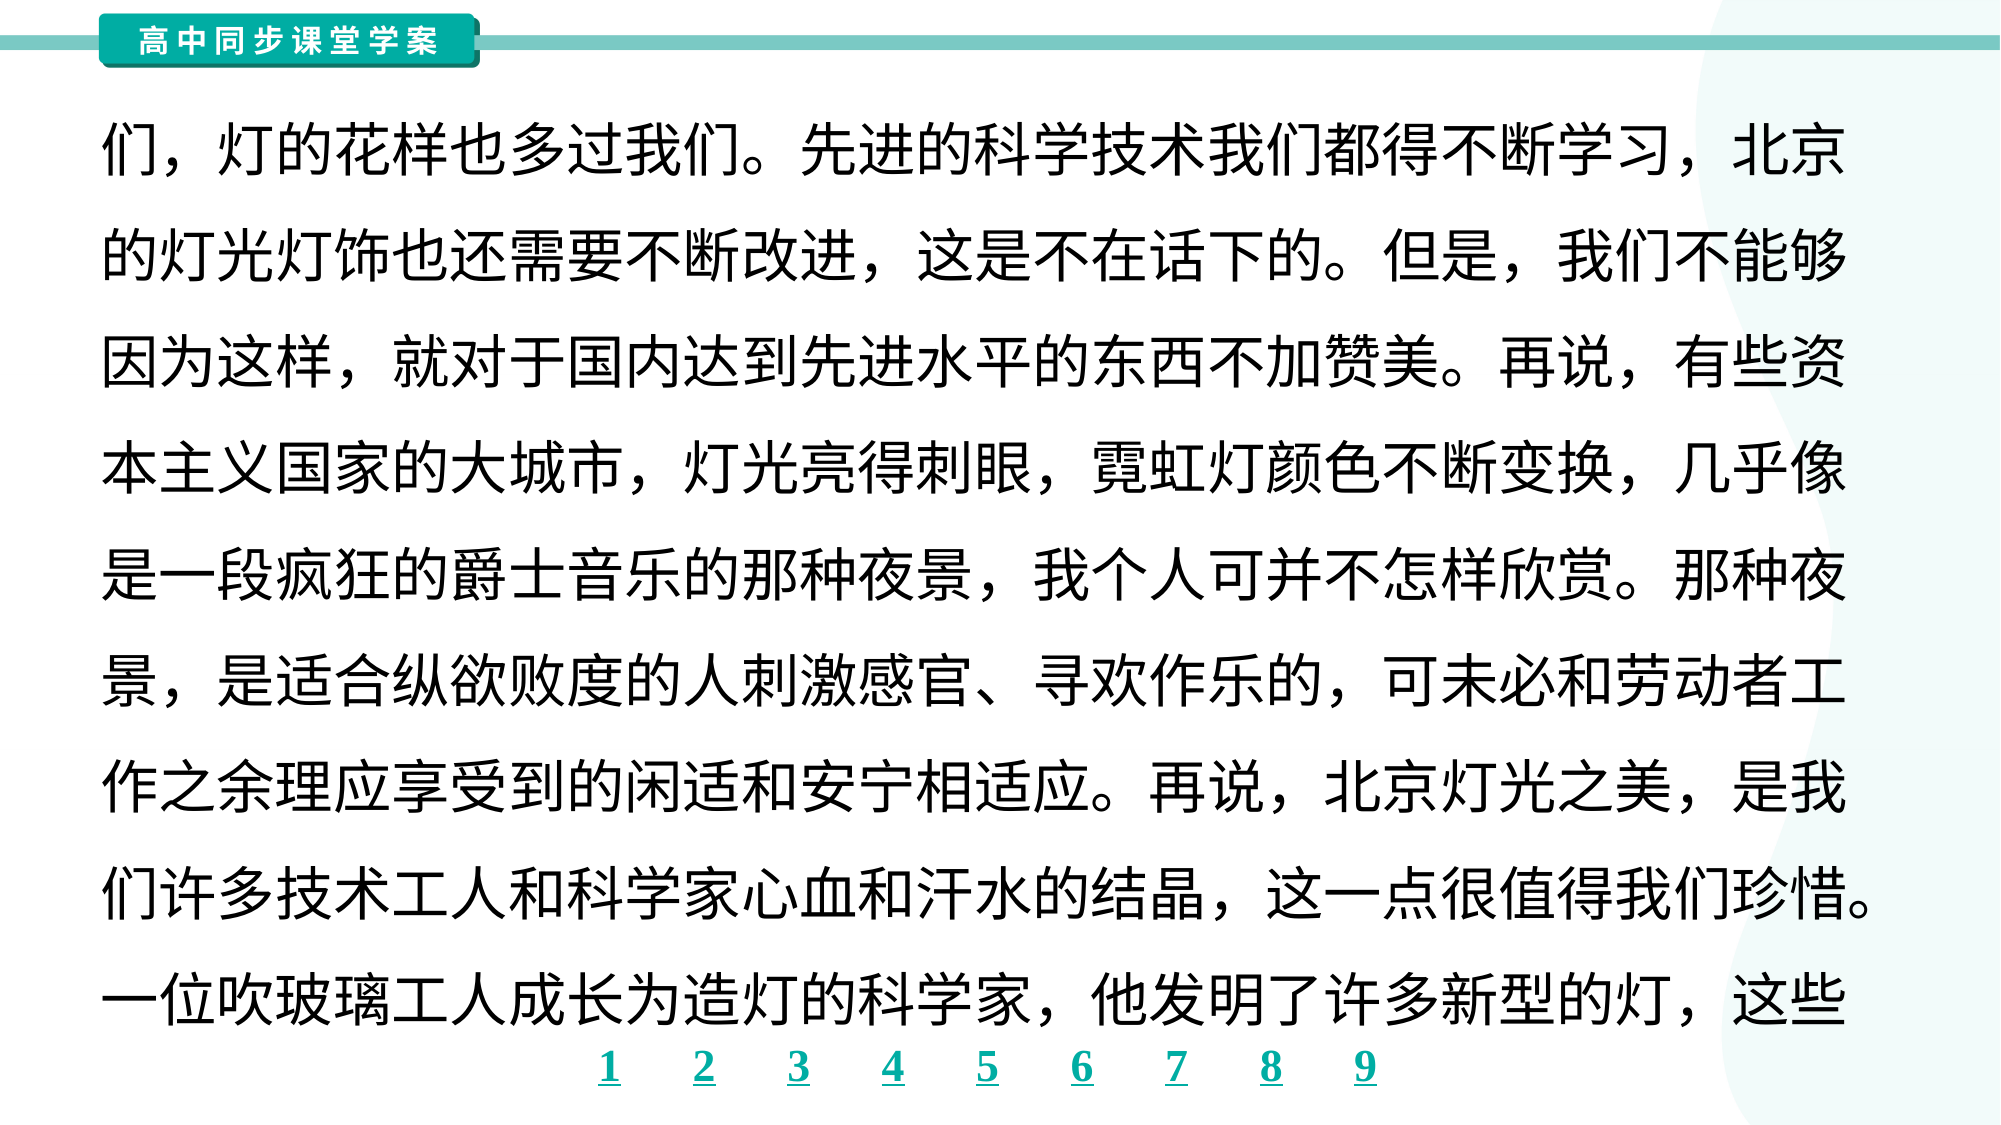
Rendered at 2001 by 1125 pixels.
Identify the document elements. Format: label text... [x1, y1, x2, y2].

text_box 们，灯的花样也多过我们。先进的科学技术我们都得不断学习，北京 的灯光灯饰也还需要不断改进，这是不在话下的。但是，我们不能够 因为这样，就对于国内达到先进水平的东西不加赞美。再说，有些资 本主义国家的大城市，灯光亮得刺眼，霓虹灯颜色不断变换，几乎像 是一段疯狂的爵士音乐的那种夜景，我个人可并不怎样欣赏。那种夜 景，是适合纵欲败度的人刺激感官、寻欢作乐的，可未必和劳动者工 作之余理应享受到的闲适和安宁相适应。再说，北京灯光之美，是我 们许多技术工人和科学家心血和汗水的结晶，这一点很值得我们珍惜。 一位吹玻璃工人成长为造灯的科学家，他发明了许多新型的灯，这些 [100, 76, 1899, 1033]
picture [0, 0, 2000, 1125]
